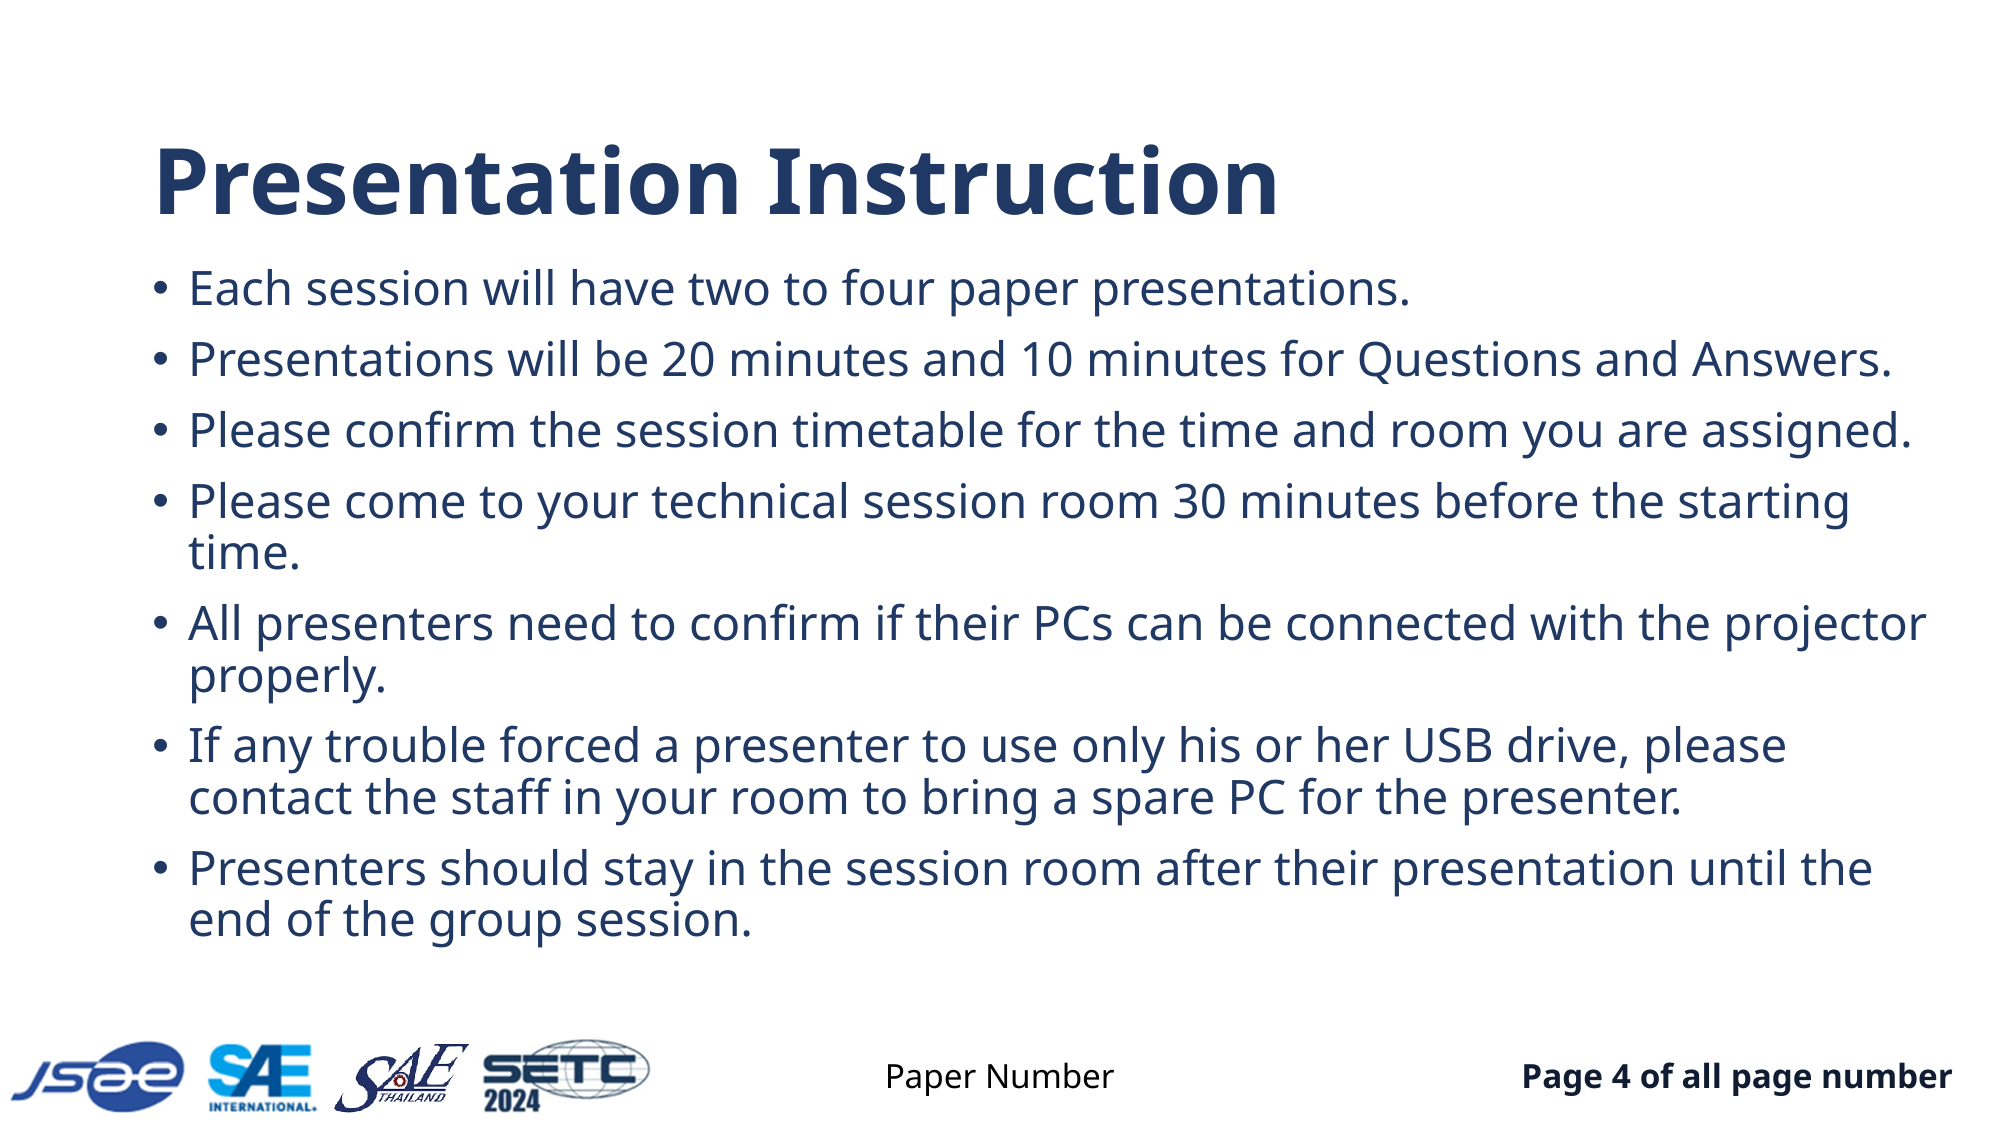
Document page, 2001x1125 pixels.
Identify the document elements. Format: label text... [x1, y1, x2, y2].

picture [1, 1031, 673, 1125]
footer Page 4 of all page number [1499, 1047, 1976, 1108]
title Presentation Instruction [137, 111, 1863, 257]
list Each session will have two to four paper presentations. Presentations will be 20 minutes and 10 minutes for Questions and Answers. Please confirm the session timetable for the time and room you are assigned. Please come to your technical session room 30 minutes before the starting time. All presenters need to confirm if their PCs can be connected with the projector properly. If any trouble forced a presenter to use only his or her USB drive, please contact the staff in your room to bring a spare PC for the presenter. Presenters should stay in the session room after their presentation until the end of the group session. [137, 257, 1948, 1026]
